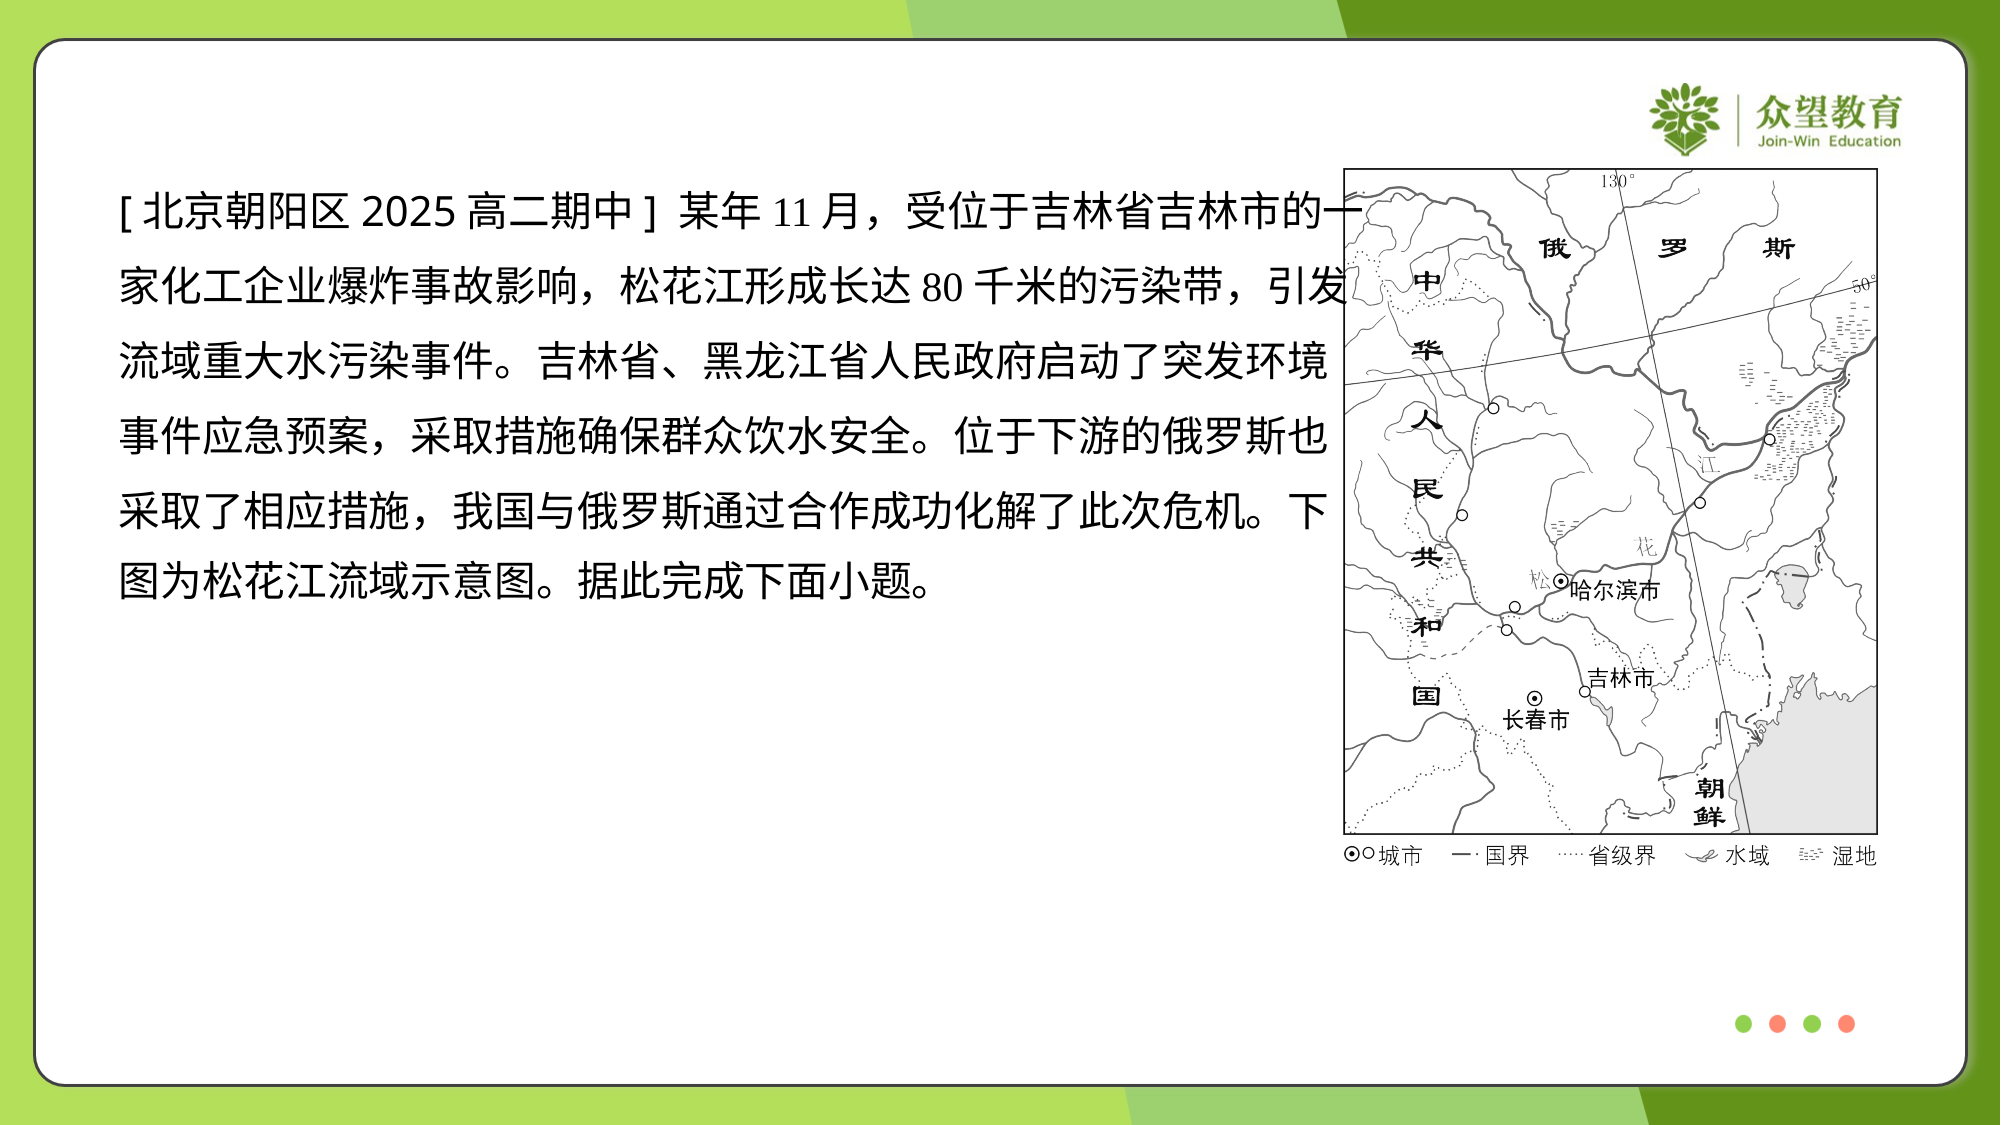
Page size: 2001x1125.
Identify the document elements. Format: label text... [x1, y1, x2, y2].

picture [0, 0, 2000, 1125]
text_box [北京朝阳区2025高二期中] 某年11月，受位于吉林省吉林市的一 家化工企业爆炸事故影响，松花江形成长达80千米的污染带，引发 流域重大水污染事件。吉林省、黑龙江省人民政府启动了突发环境 事件应急预案，采取措施确保群众饮水安全。位于下游的俄罗斯也 采取了相应措施，我国与俄罗斯通过合作成功化解了此次危机。下 图为松花江流域示意图。据此完成下面小题。 [118, 159, 1328, 598]
